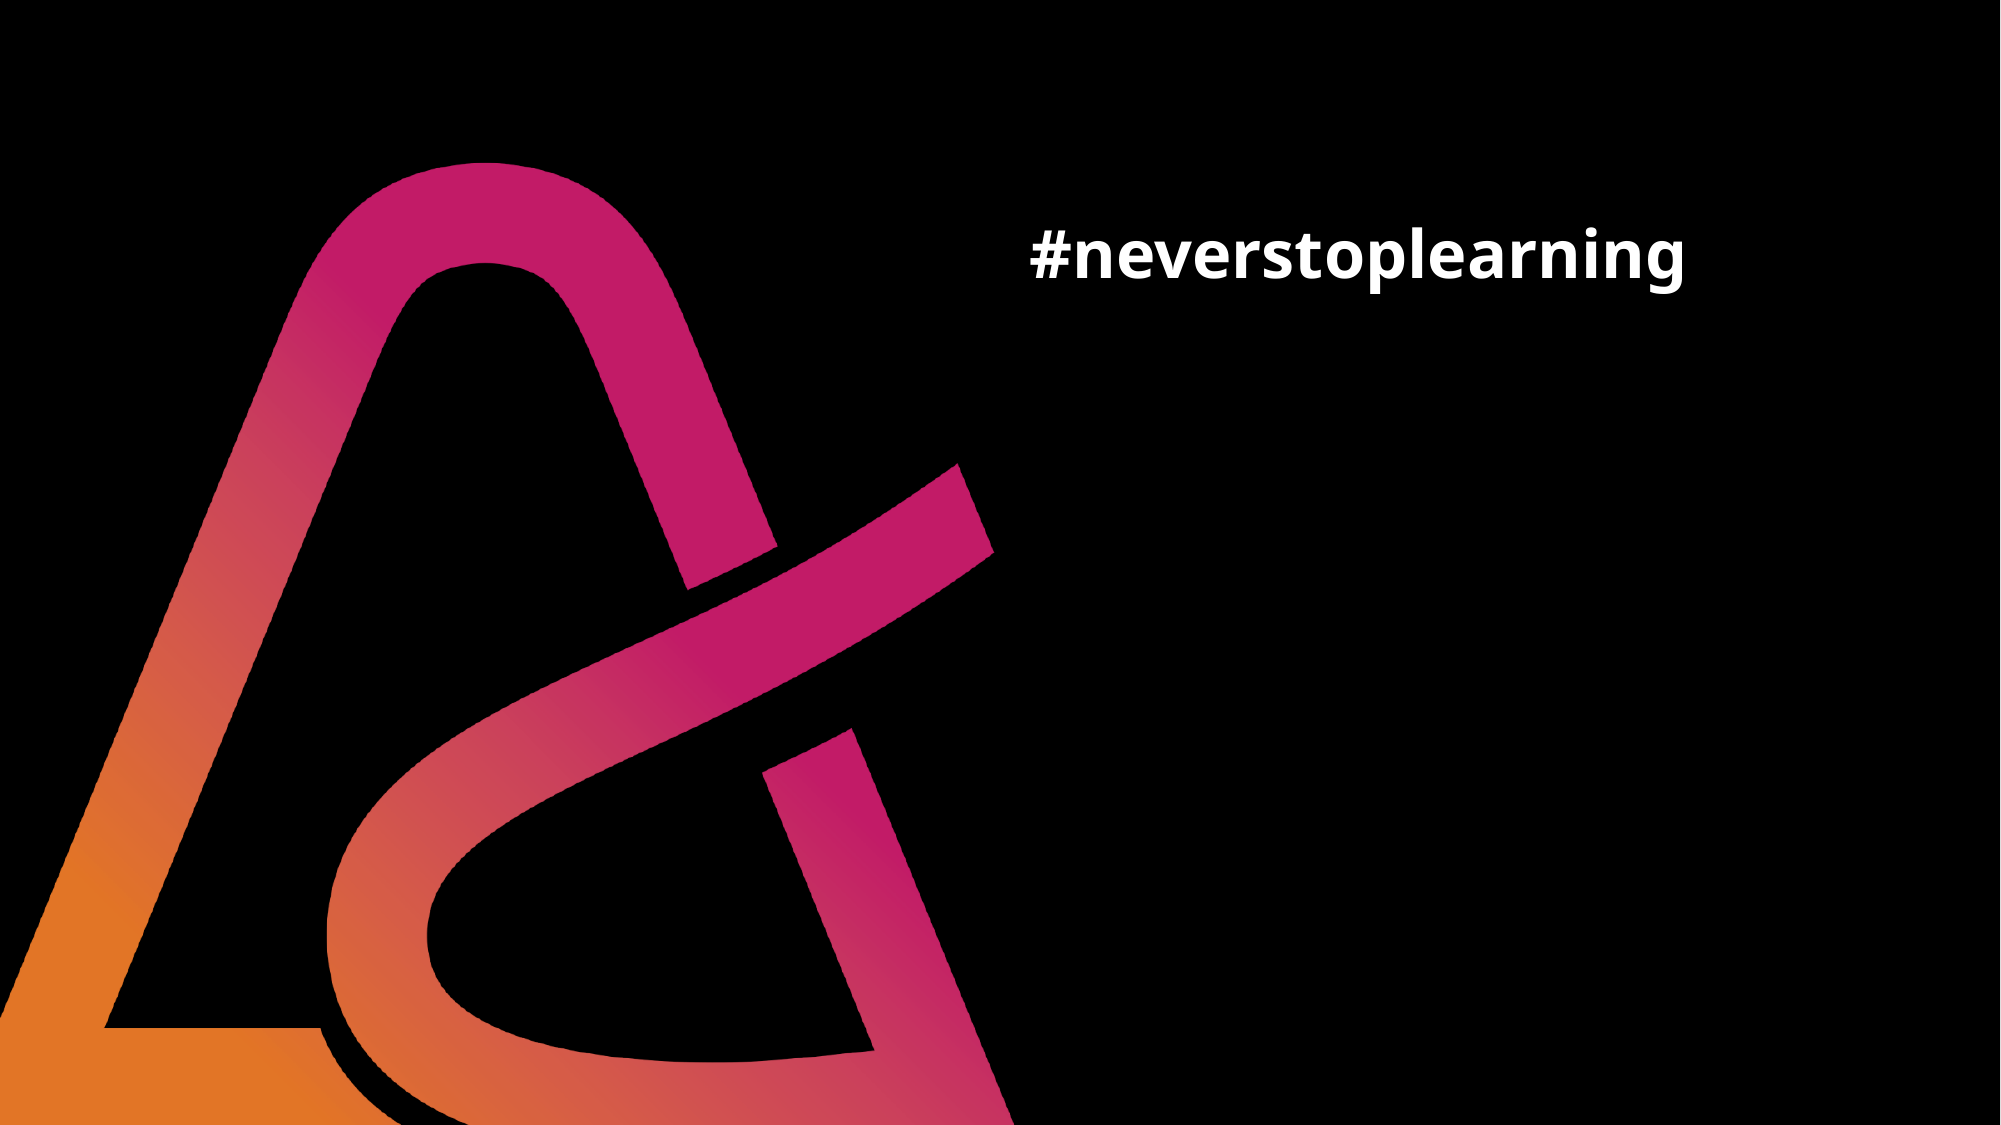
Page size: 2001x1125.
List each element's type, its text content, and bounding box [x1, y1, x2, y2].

title #neverstoplearning [1014, 119, 1800, 396]
picture [0, 143, 1015, 1125]
